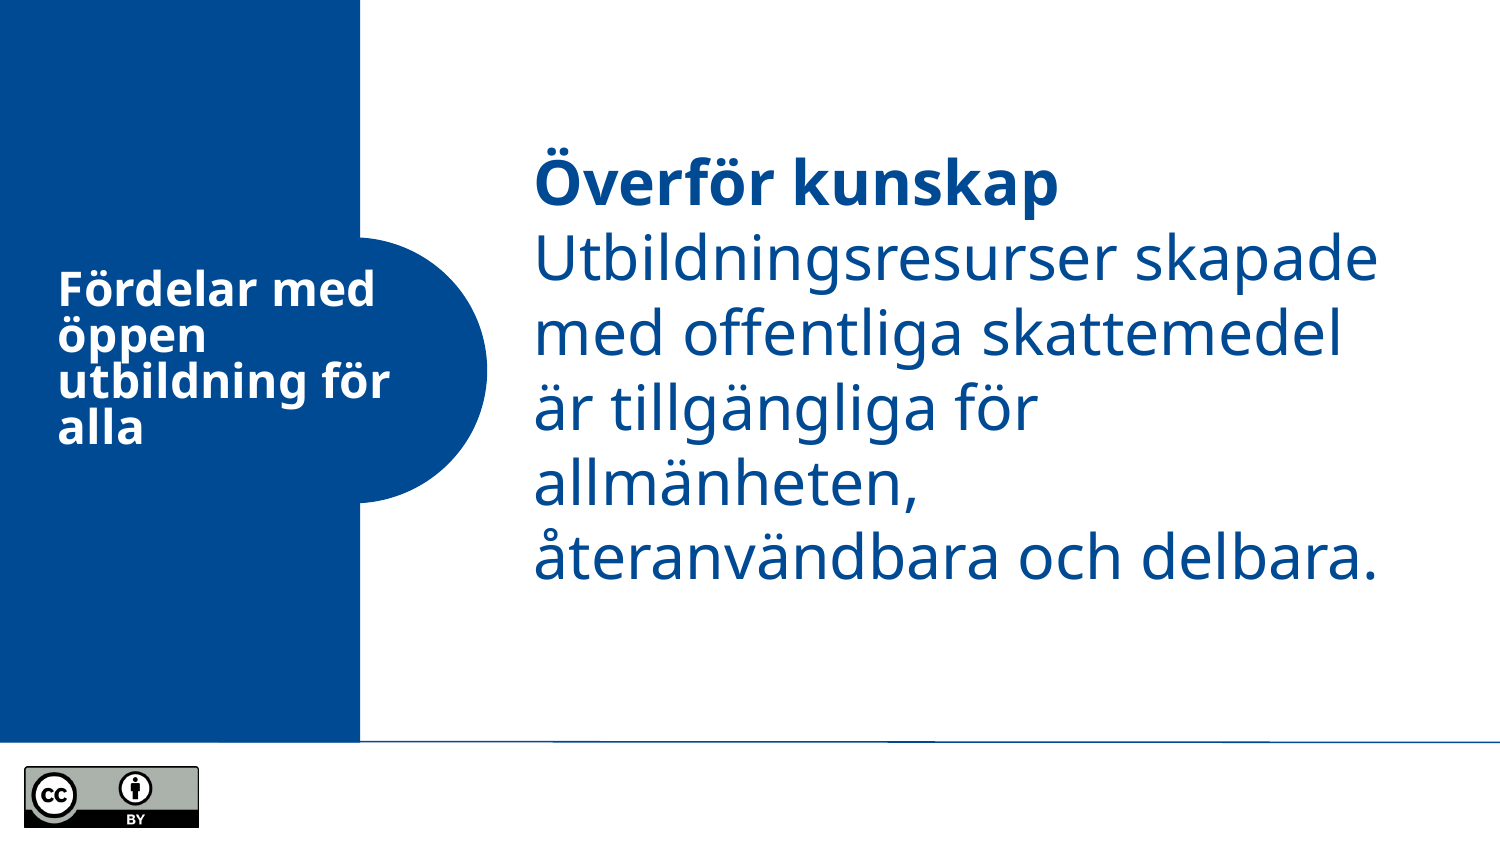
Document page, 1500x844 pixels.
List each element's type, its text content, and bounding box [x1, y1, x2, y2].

text_box [262, 237, 488, 504]
text_box Överför kunskap Utbildningsresurser skapade med offentliga skattemedel är tillgängliga för allmänheten, återanvändbara och delbara. [515, 124, 1415, 611]
text_box [0, 0, 361, 740]
text_box Fördelar med öppen utbildning för alla [42, 254, 413, 469]
picture [24, 765, 199, 828]
text_box [0, 750, 1500, 844]
